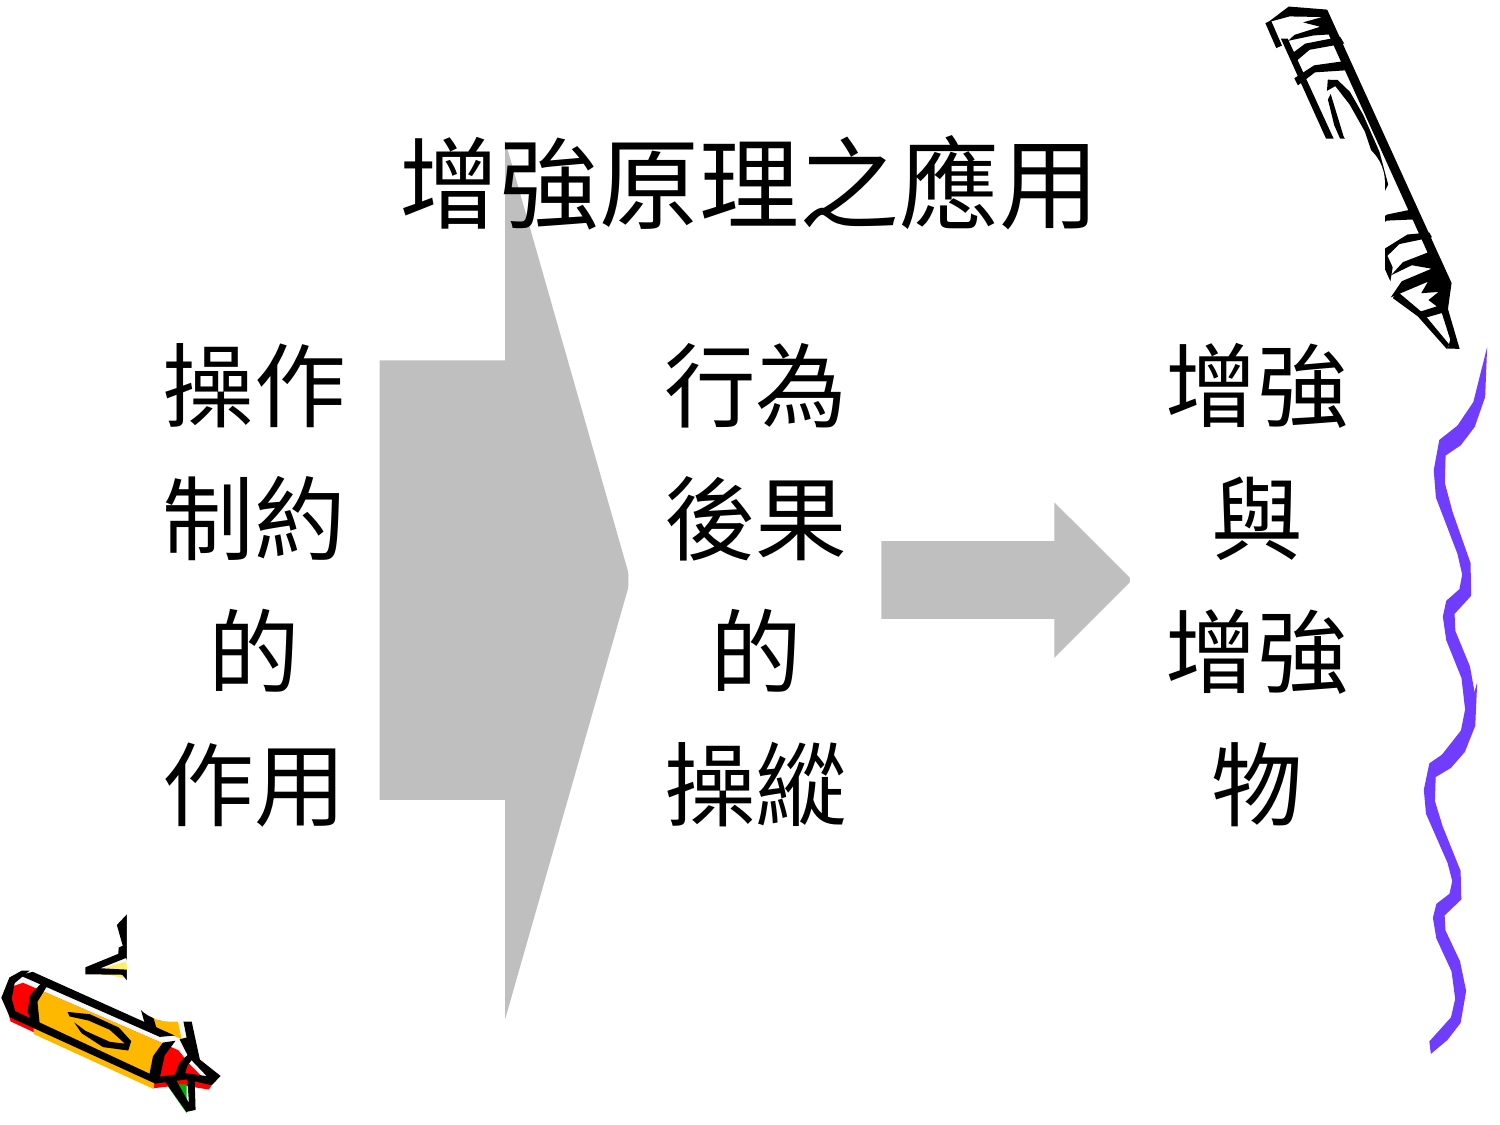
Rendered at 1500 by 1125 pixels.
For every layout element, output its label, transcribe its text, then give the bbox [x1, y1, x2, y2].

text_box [128, 140, 1384, 1020]
text_box 增強原理之應用 [112, 54, 1388, 245]
